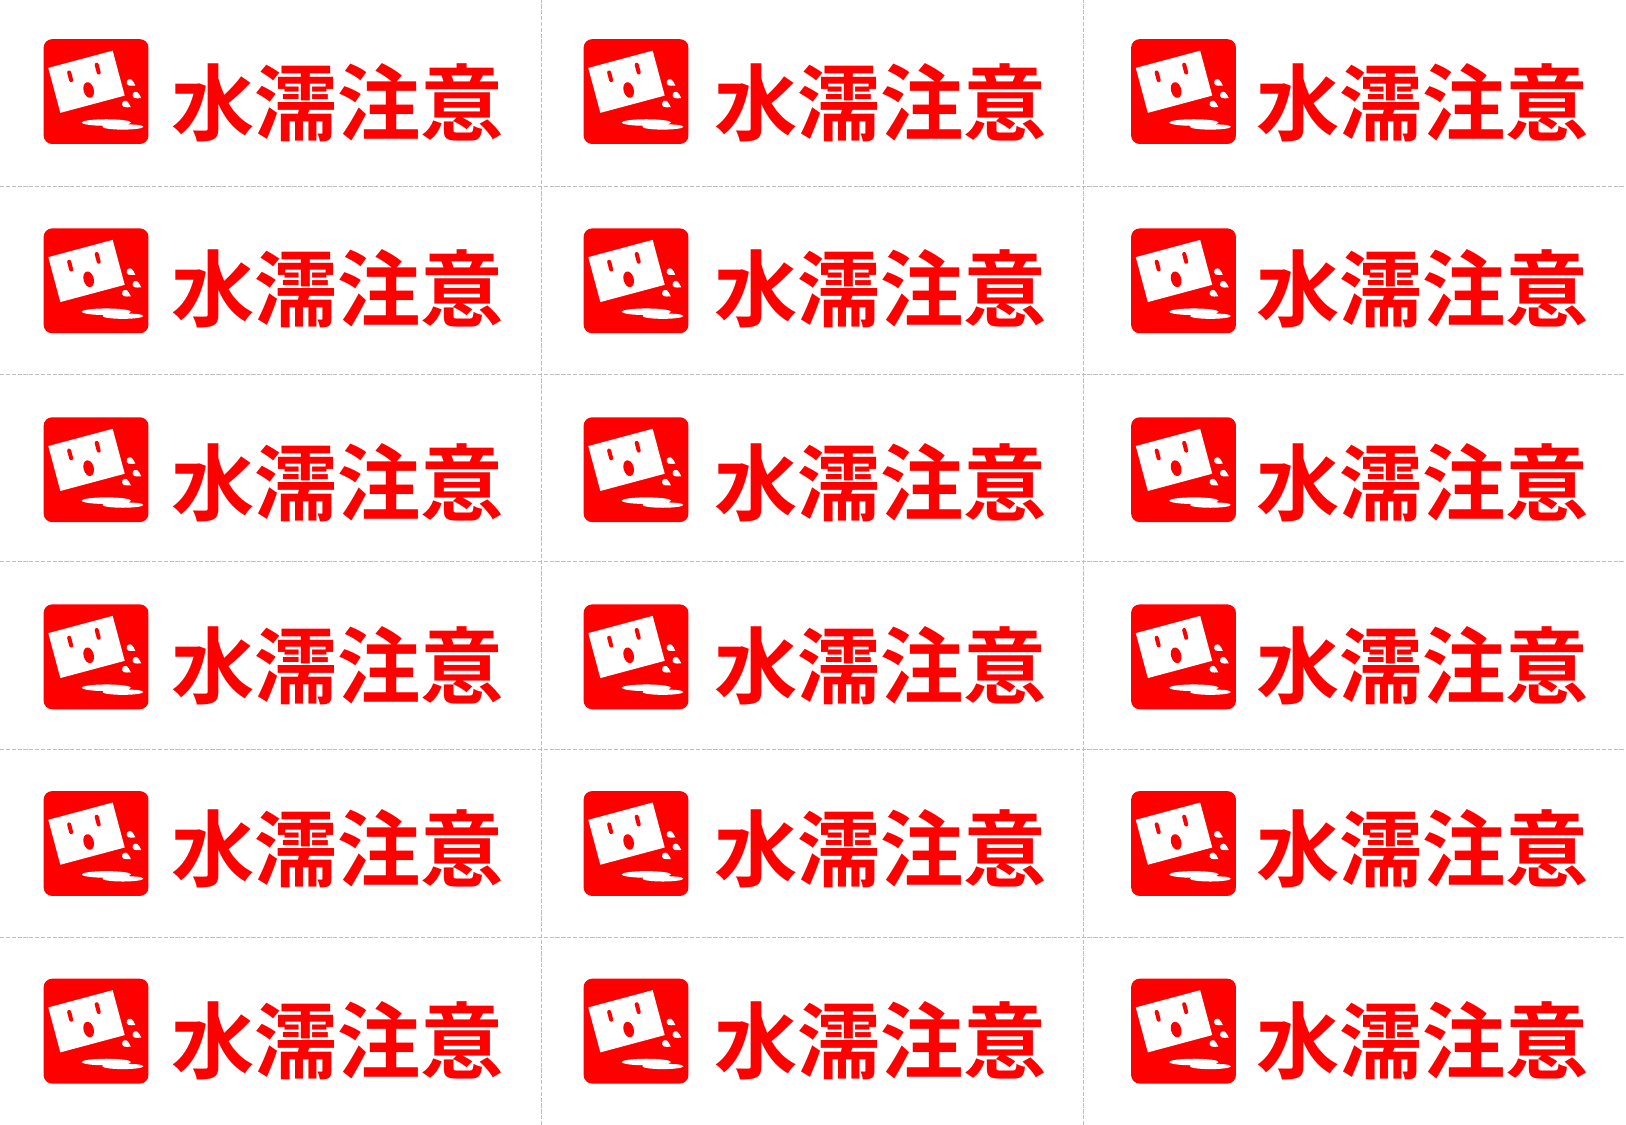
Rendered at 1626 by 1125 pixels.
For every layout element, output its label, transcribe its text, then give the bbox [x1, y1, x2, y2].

text_box 水濡注意 [714, 613, 1048, 714]
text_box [1131, 604, 1236, 710]
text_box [43, 791, 149, 896]
text_box 水濡注意 [714, 431, 1048, 532]
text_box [1131, 228, 1236, 334]
text_box 水濡注意 [171, 51, 505, 152]
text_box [43, 978, 149, 1084]
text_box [1131, 39, 1236, 144]
text_box 水濡注意 [1255, 237, 1590, 338]
text_box 水濡注意 [171, 797, 505, 898]
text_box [583, 791, 689, 896]
text_box 水濡注意 [714, 51, 1048, 152]
text_box 水濡注意 [1255, 797, 1590, 898]
text_box 水濡注意 [171, 431, 505, 532]
text_box 水濡注意 [1255, 613, 1590, 714]
text_box 水濡注意 [1255, 989, 1590, 1090]
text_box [583, 39, 689, 144]
text_box 水濡注意 [714, 797, 1048, 898]
text_box 水濡注意 [1255, 51, 1590, 152]
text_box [1131, 417, 1236, 523]
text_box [583, 604, 689, 710]
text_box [43, 39, 149, 144]
text_box 水濡注意 [171, 237, 505, 338]
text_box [43, 417, 149, 523]
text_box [583, 228, 689, 334]
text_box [1131, 978, 1236, 1084]
text_box 水濡注意 [714, 237, 1048, 338]
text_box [43, 604, 149, 710]
text_box 水濡注意 [1255, 431, 1590, 532]
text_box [583, 417, 689, 523]
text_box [583, 978, 689, 1084]
text_box 水濡注意 [171, 613, 505, 714]
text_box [43, 228, 149, 334]
text_box 水濡注意 [171, 989, 505, 1090]
text_box 水濡注意 [714, 989, 1048, 1090]
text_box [1131, 791, 1236, 896]
